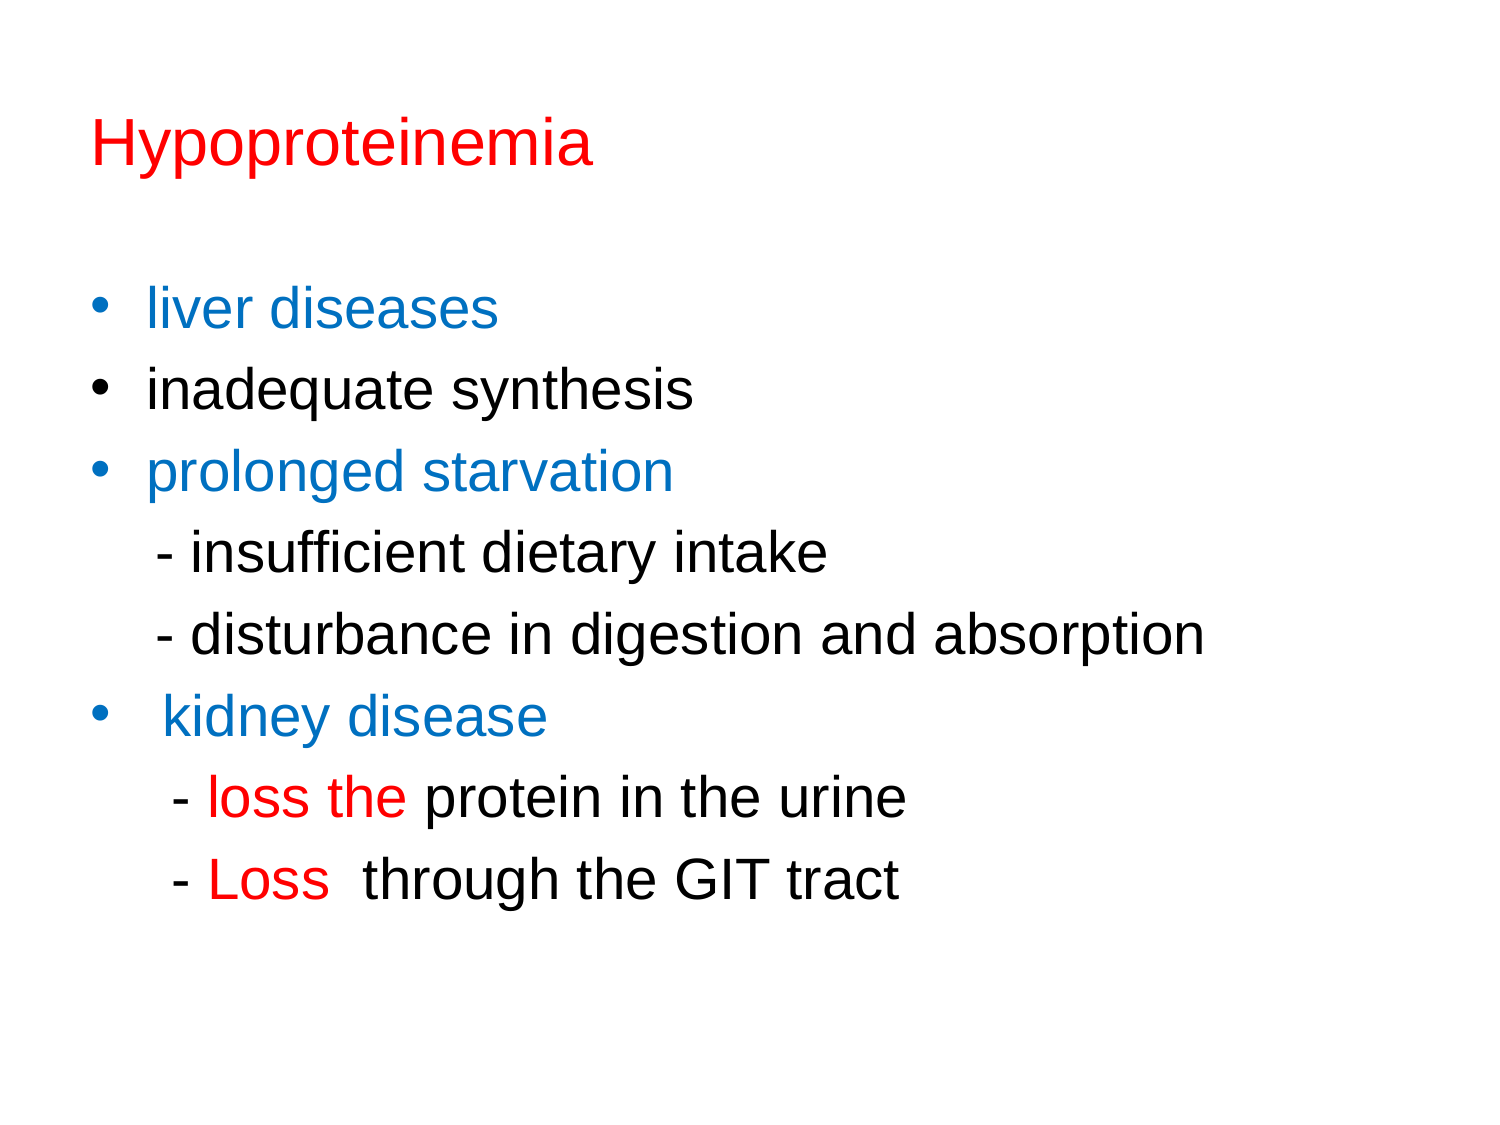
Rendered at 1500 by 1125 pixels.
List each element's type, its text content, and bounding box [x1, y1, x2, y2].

list liver diseases inadequate synthesis prolonged starvation - insufficient dietary intake - disturbance in digestion and absorption kidney disease - loss the protein in the urine - Loss through the GIT tract [75, 262, 1425, 1005]
title Hypoproteinemia [75, 45, 1425, 233]
